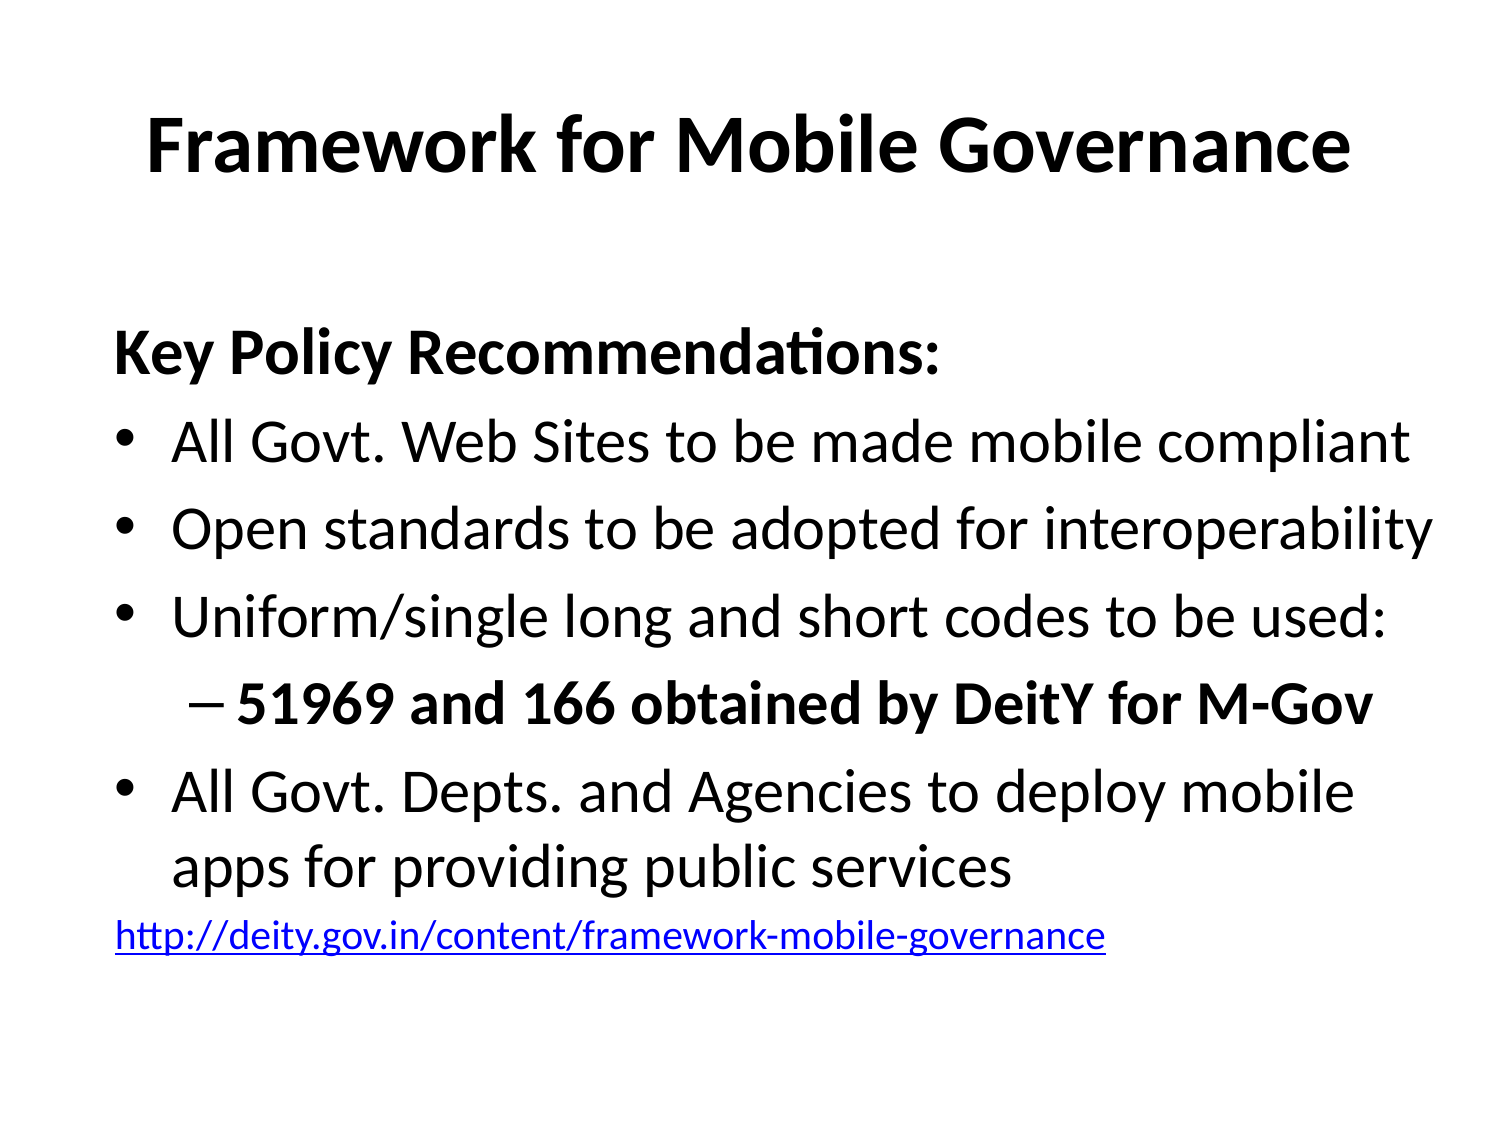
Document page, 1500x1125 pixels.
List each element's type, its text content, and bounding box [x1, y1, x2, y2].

title Framework for Mobile Governance [75, 45, 1425, 233]
list Key Policy Recommendations: All Govt. Web Sites to be made mobile compliant Open standards to be adopted for interoperability Uniform/single long and short codes to be used: 51969 and 166 obtained by DeitY for M-Gov All Govt. Depts. and Agencies to deploy mobile apps for providing public services http://deity.gov.in/content/framework-mobile-governance [99, 299, 1475, 1125]
